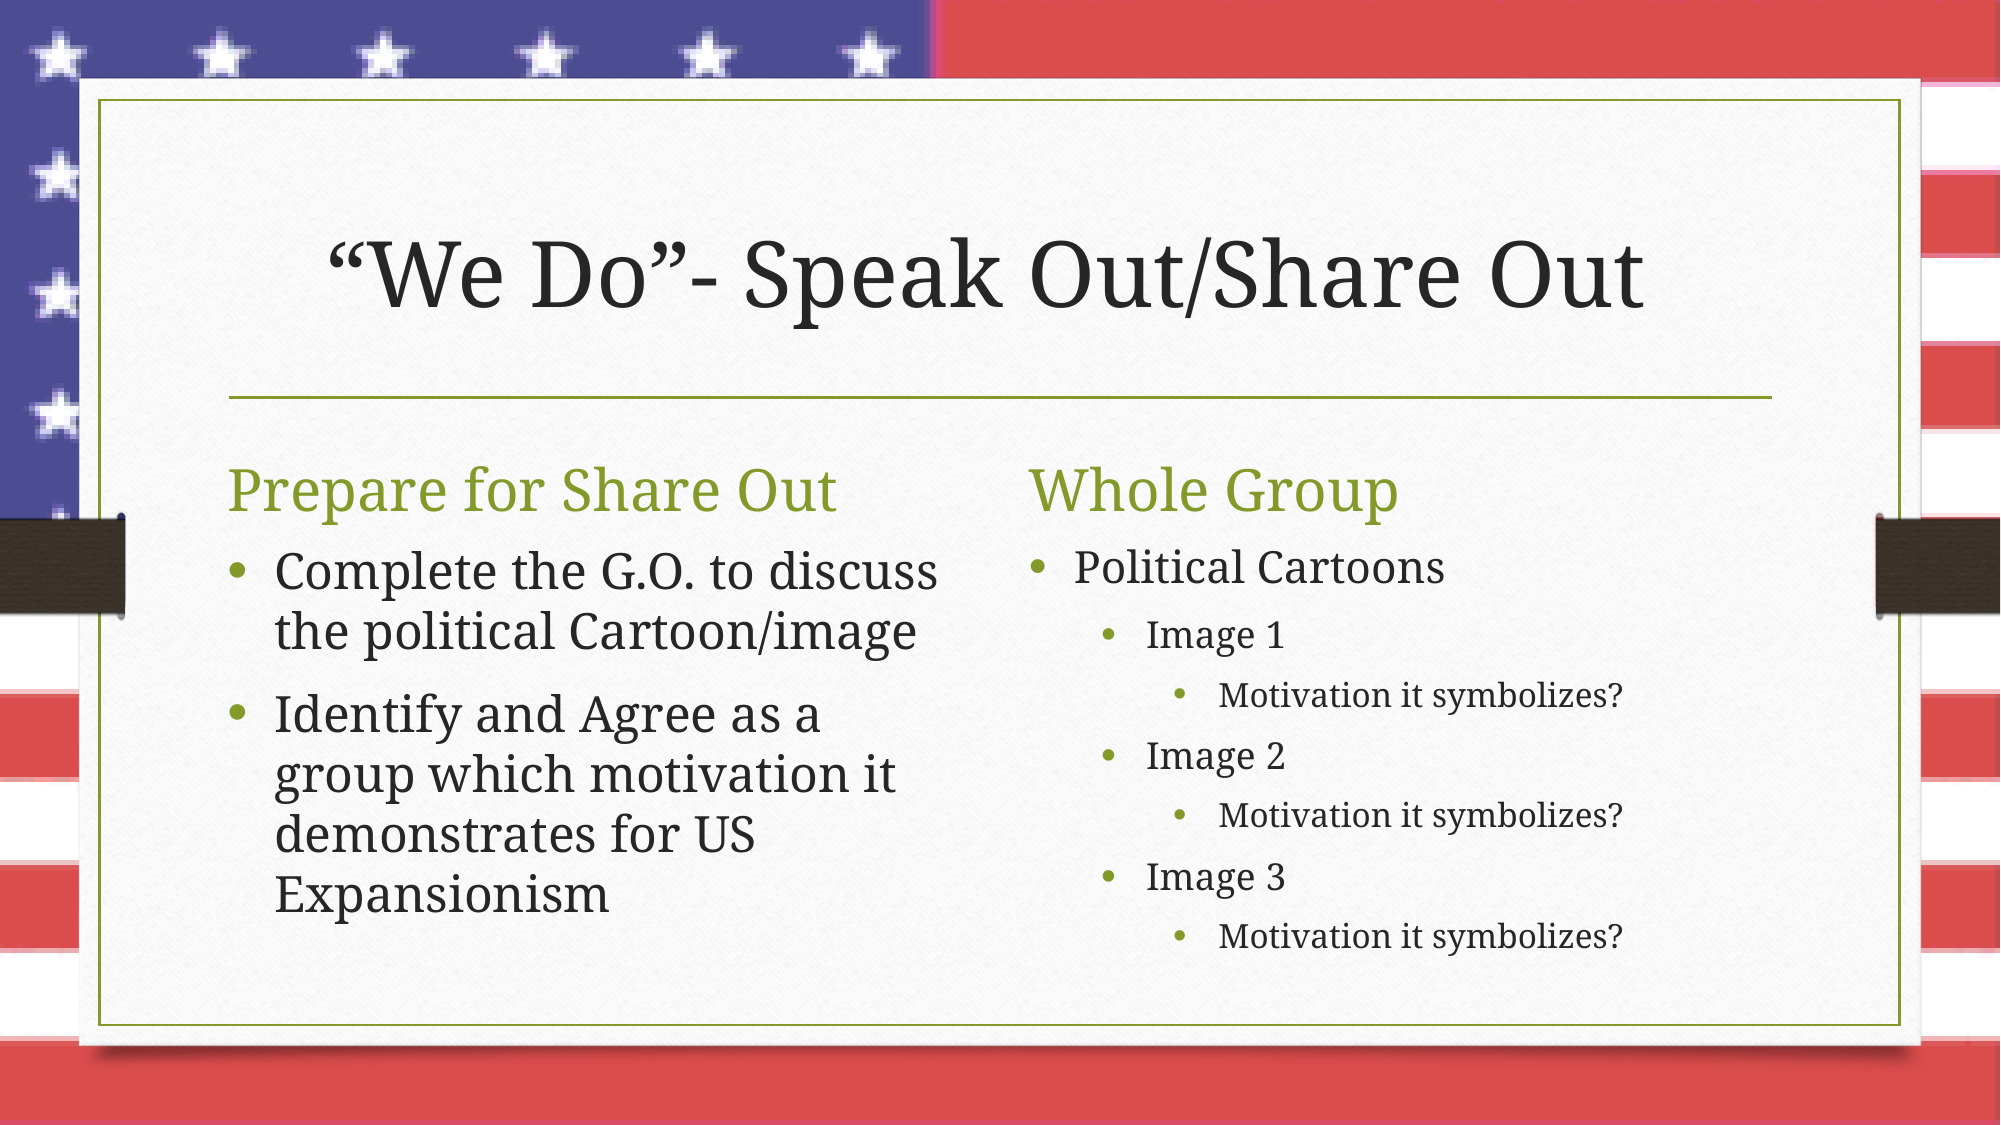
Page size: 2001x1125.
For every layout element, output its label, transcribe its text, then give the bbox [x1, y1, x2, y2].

list Complete the G.O. to discuss the political Cartoon/image Identify and Agree as a group which motivation it demonstrates for US Expansionism [212, 532, 987, 964]
title “We Do”- Speak Out/Share Out [199, 163, 1774, 378]
list Political Cartoons Image 1 Motivation it symbolizes? Image 2 Motivation it symbolizes? Image 3 Motivation it symbolizes? [1013, 532, 1788, 964]
list Prepare for Share Out [212, 436, 987, 531]
picture [0, 0, 2001, 1125]
list Whole Group [1013, 436, 1788, 531]
